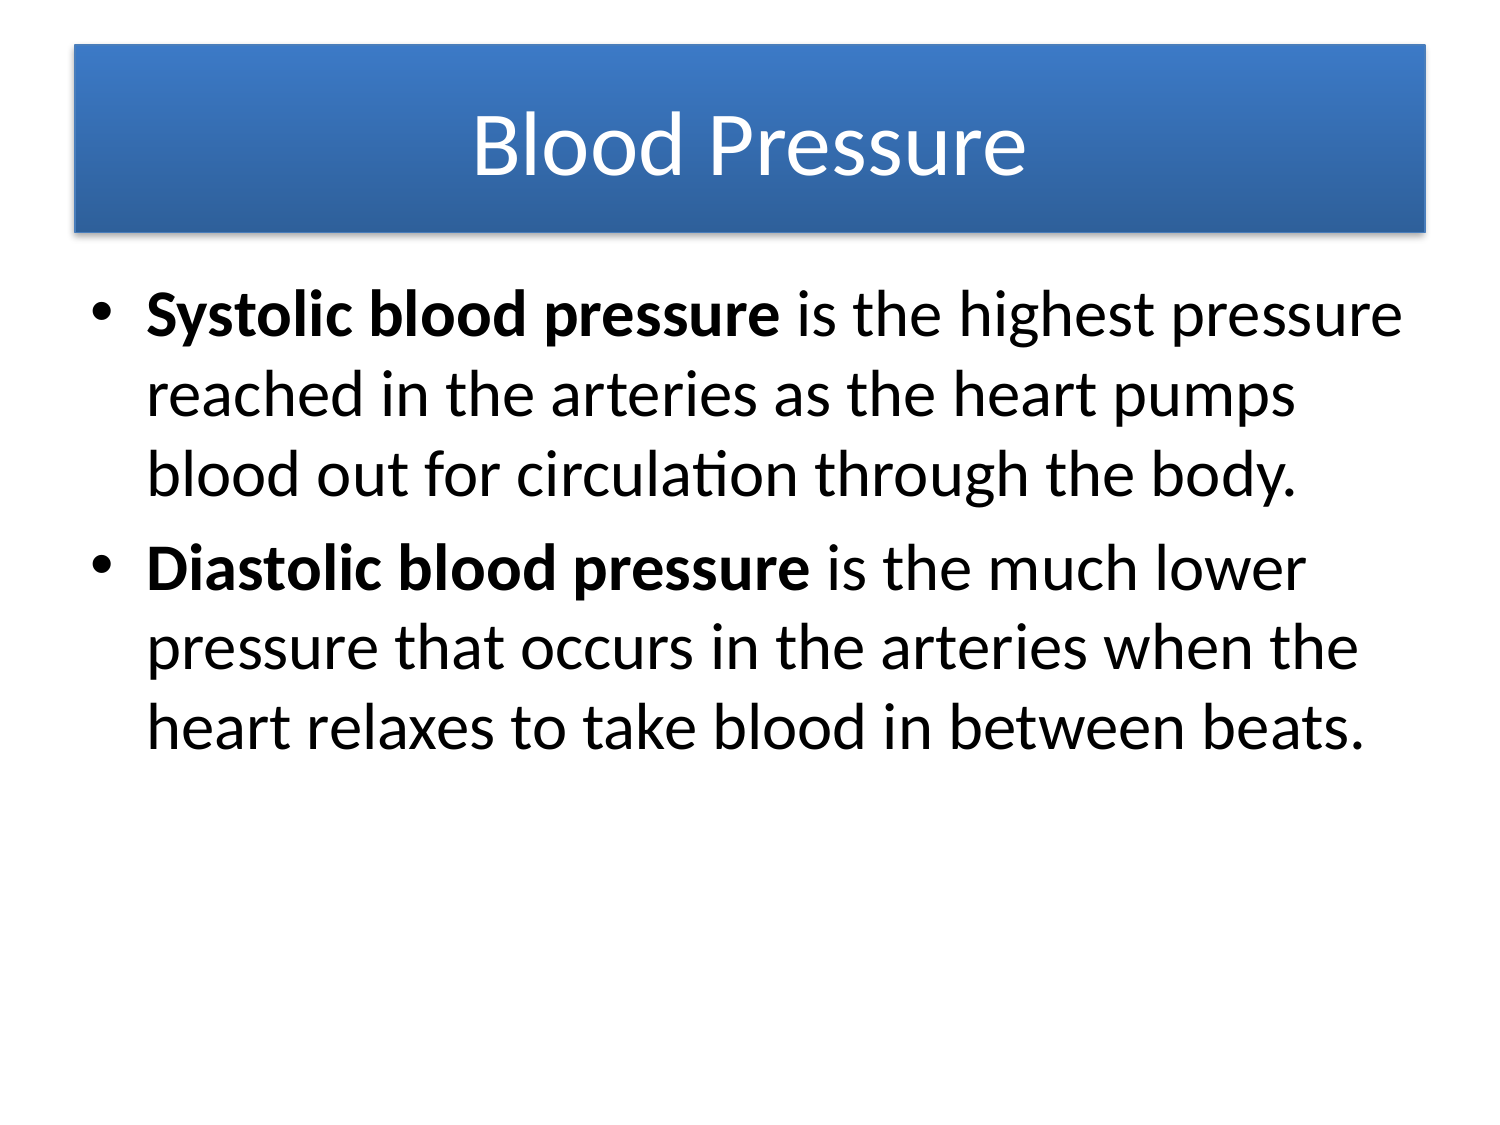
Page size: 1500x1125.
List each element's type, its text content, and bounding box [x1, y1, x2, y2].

title Blood Pressure [74, 44, 1426, 233]
list Systolic blood pressure is the highest pressure reached in the arteries as the heart pumps blood out for circulation through the body. Diastolic blood pressure is the much lower pressure that occurs in the arteries when the heart relaxes to take blood in between beats. [75, 262, 1425, 1005]
